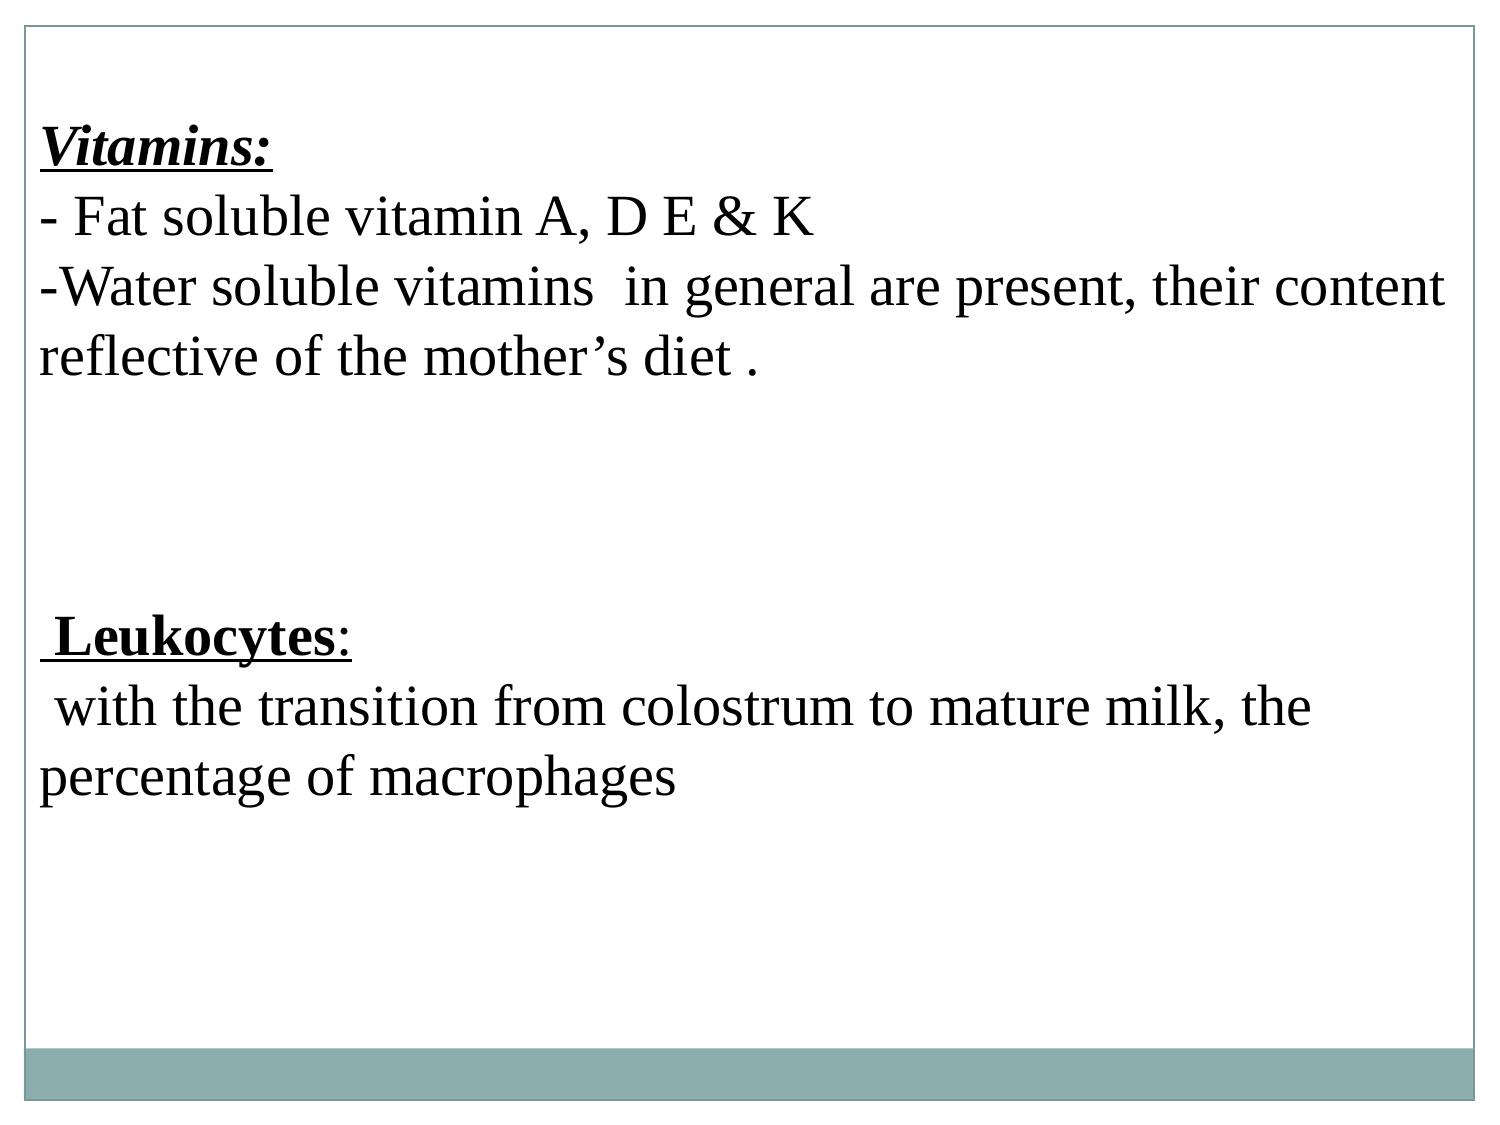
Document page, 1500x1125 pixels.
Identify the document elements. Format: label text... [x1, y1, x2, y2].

text_box Vitamins: - Fat soluble vitamin A, D E & K -Water soluble vitamins in general are present, their content reflective of the mother’s diet . Leukocytes: with the transition from colostrum to mature milk, the percentage of macrophages [24, 99, 1500, 815]
